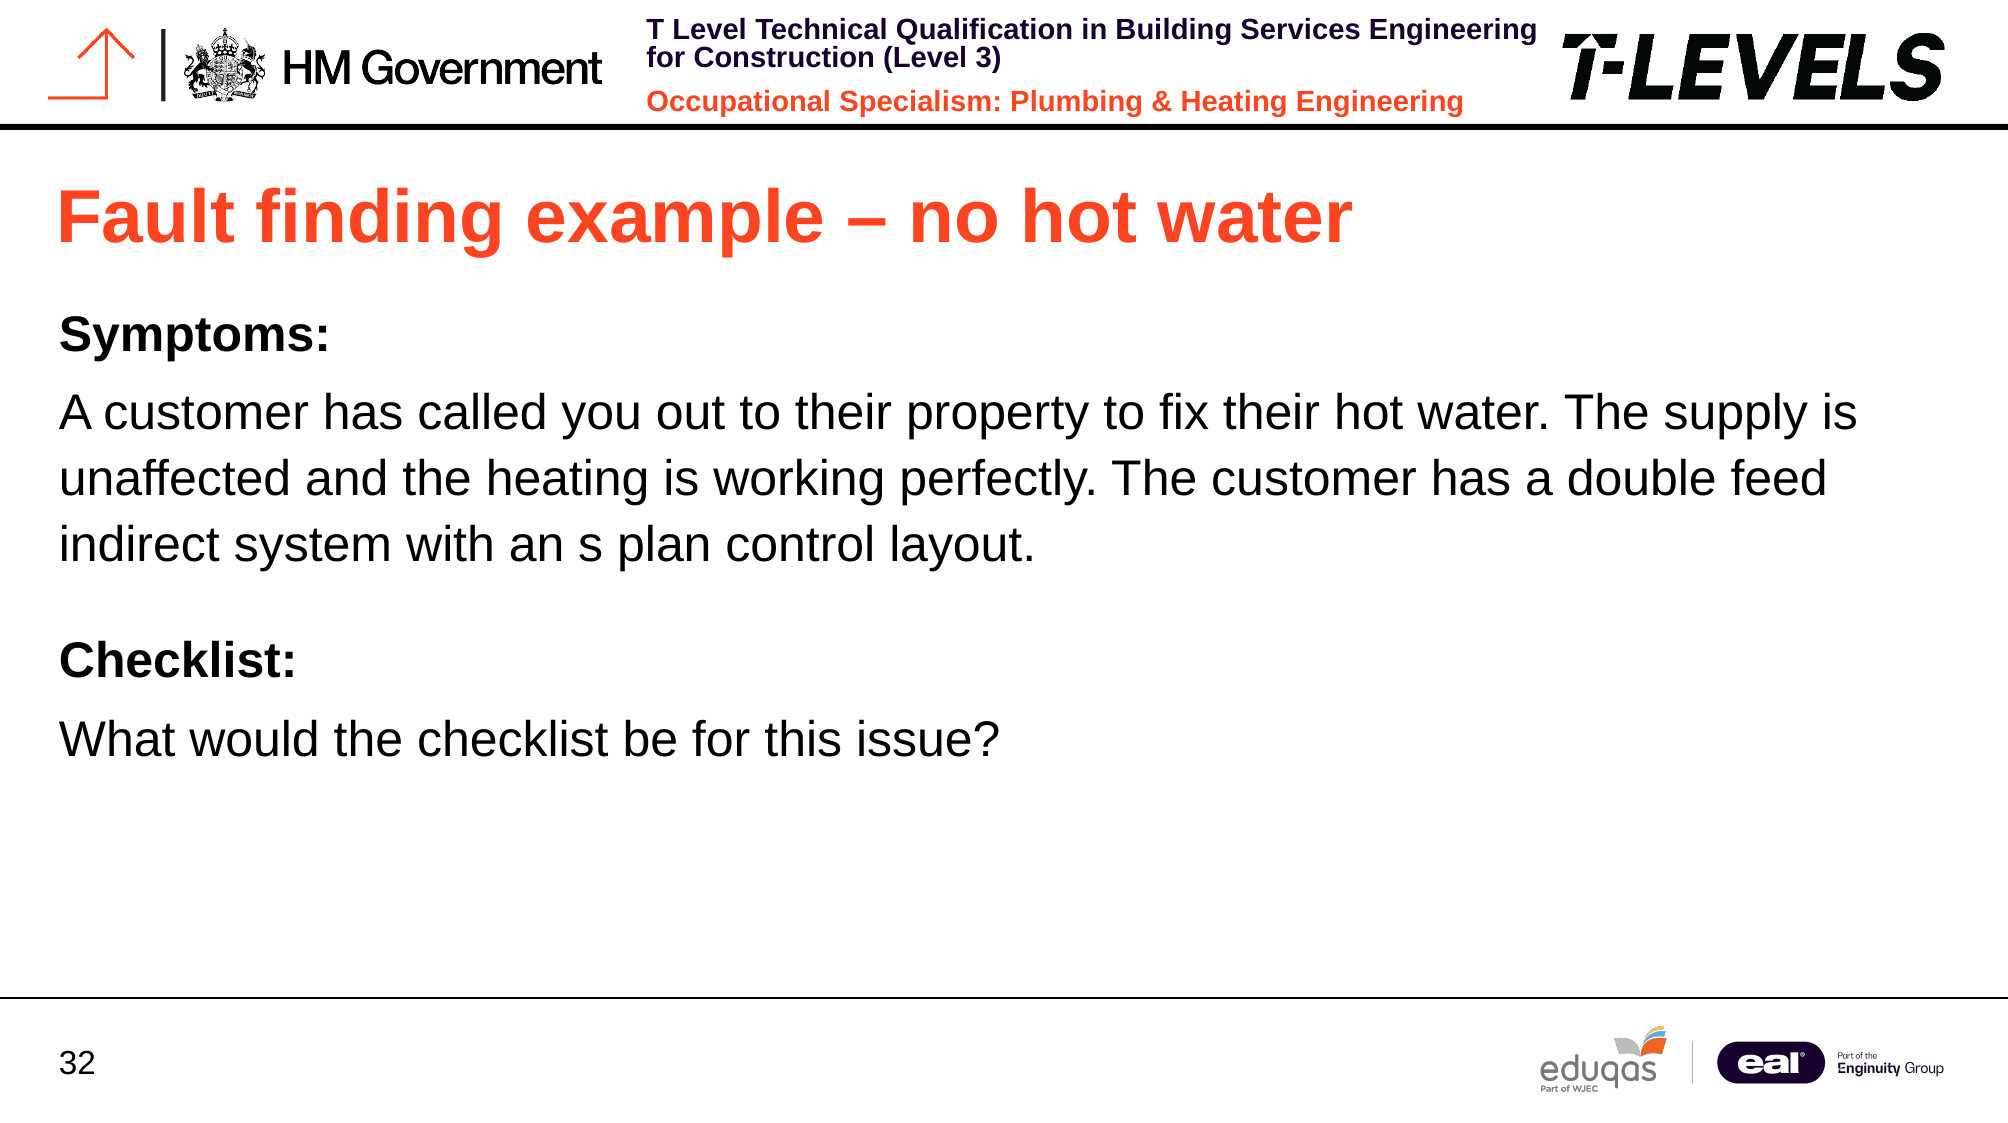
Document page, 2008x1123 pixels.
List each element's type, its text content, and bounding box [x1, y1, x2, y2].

picture [43, 27, 141, 100]
list Symptoms: A customer has called you out to their property to fix their hot water. The supply is unaffected and the heating is working perfectly. The customer has a double feed indirect system with an s plan control layout. Checklist: What would the checklist be for this issue? [59, 295, 1949, 962]
title Fault finding example – no hot water [41, 111, 1949, 314]
picture [1543, 25, 1964, 108]
picture [161, 28, 602, 102]
picture [1535, 1021, 1949, 1097]
